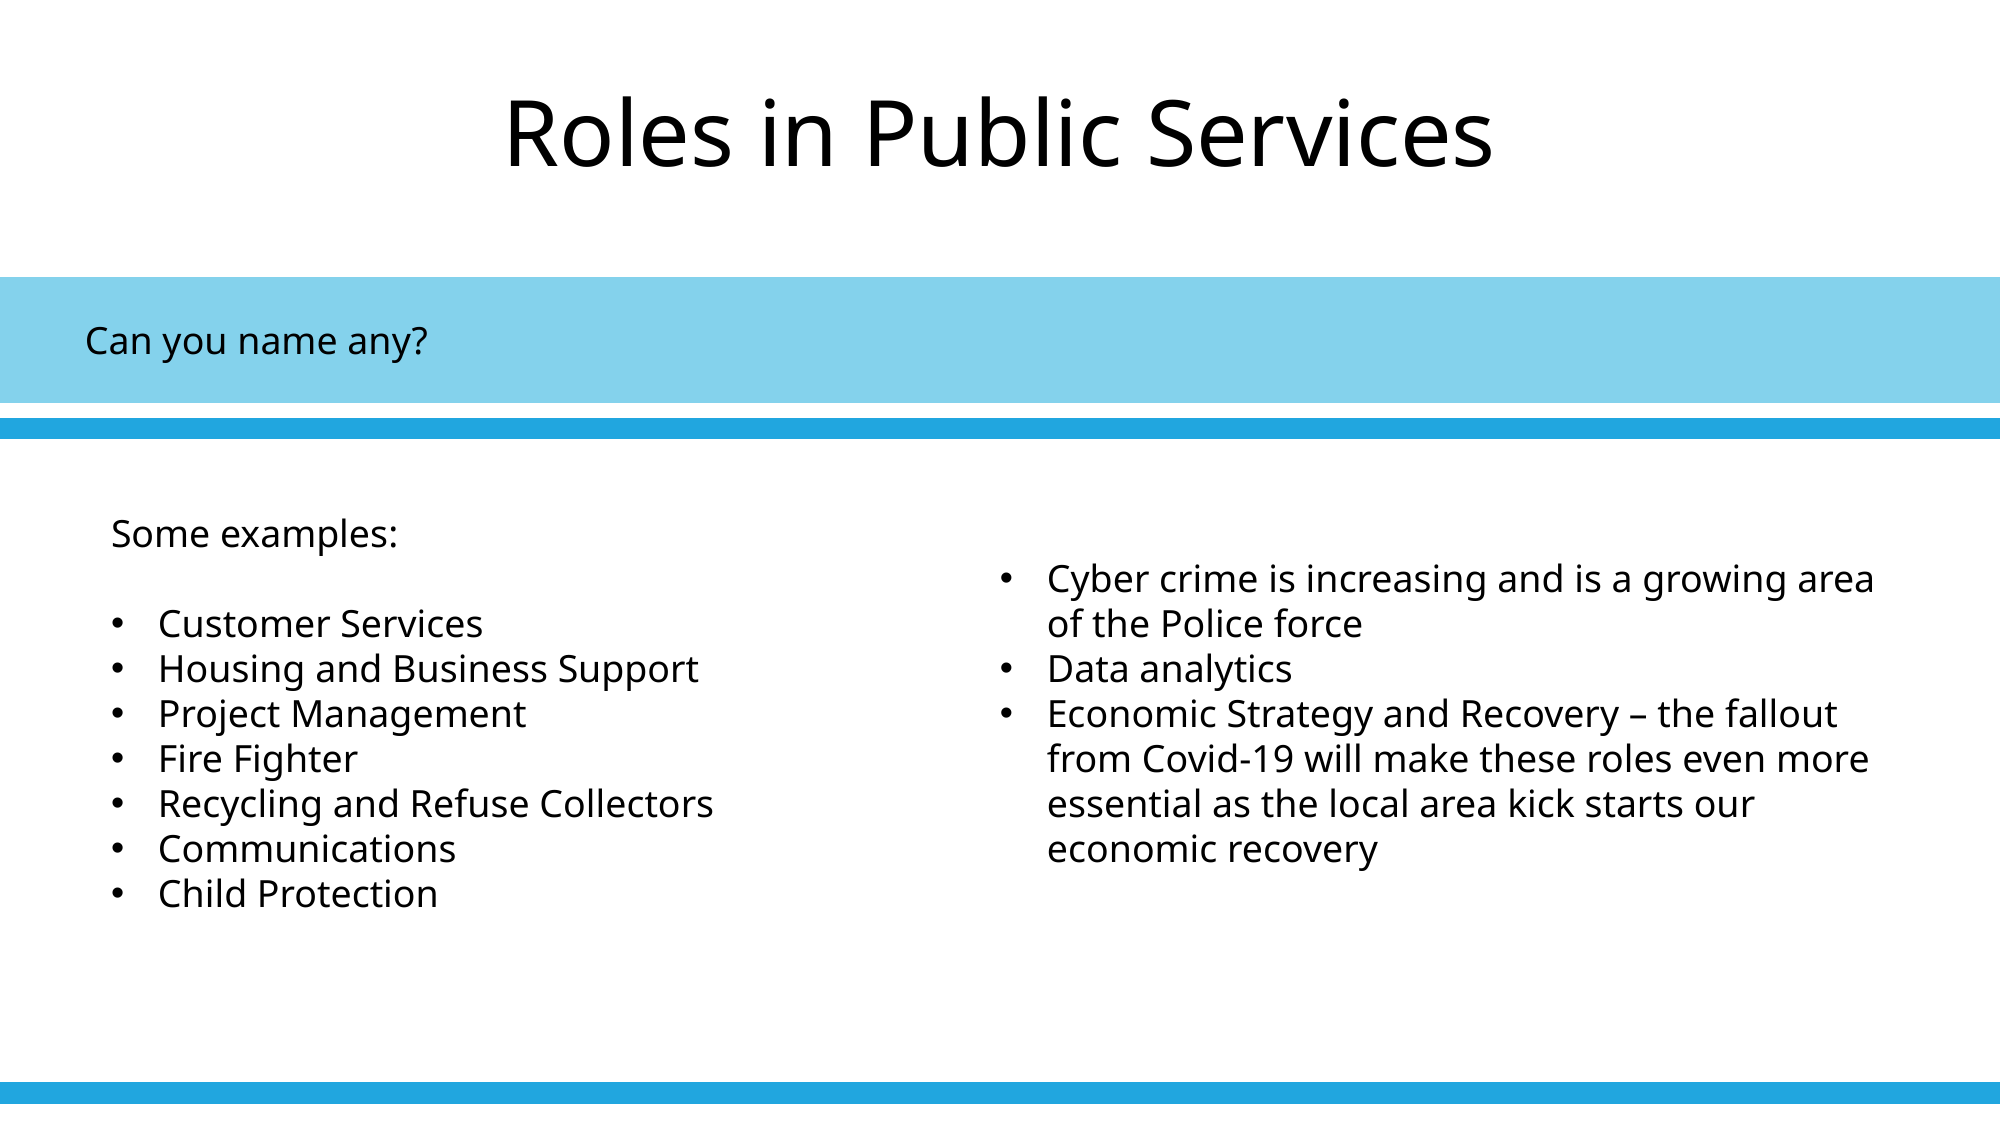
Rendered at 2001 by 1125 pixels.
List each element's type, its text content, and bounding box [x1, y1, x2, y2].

text_box [0, 277, 2000, 403]
title Roles in Public Services [0, 0, 2000, 273]
text_box [0, 1082, 2000, 1104]
text_box Some examples: Customer Services Housing and Business Support Project Management Fire Fighter Recycling and Refuse Collectors Communications Child Protection Cyber crime is increasing and is a growing area of the Police force Data analytics Economic Strategy and Recovery – the fallout from Covid-19 will make these roles even more essential as the local area kick starts our economic recovery [96, 502, 1904, 1062]
text_box Can you name any? [70, 310, 444, 370]
text_box [0, 418, 2000, 439]
